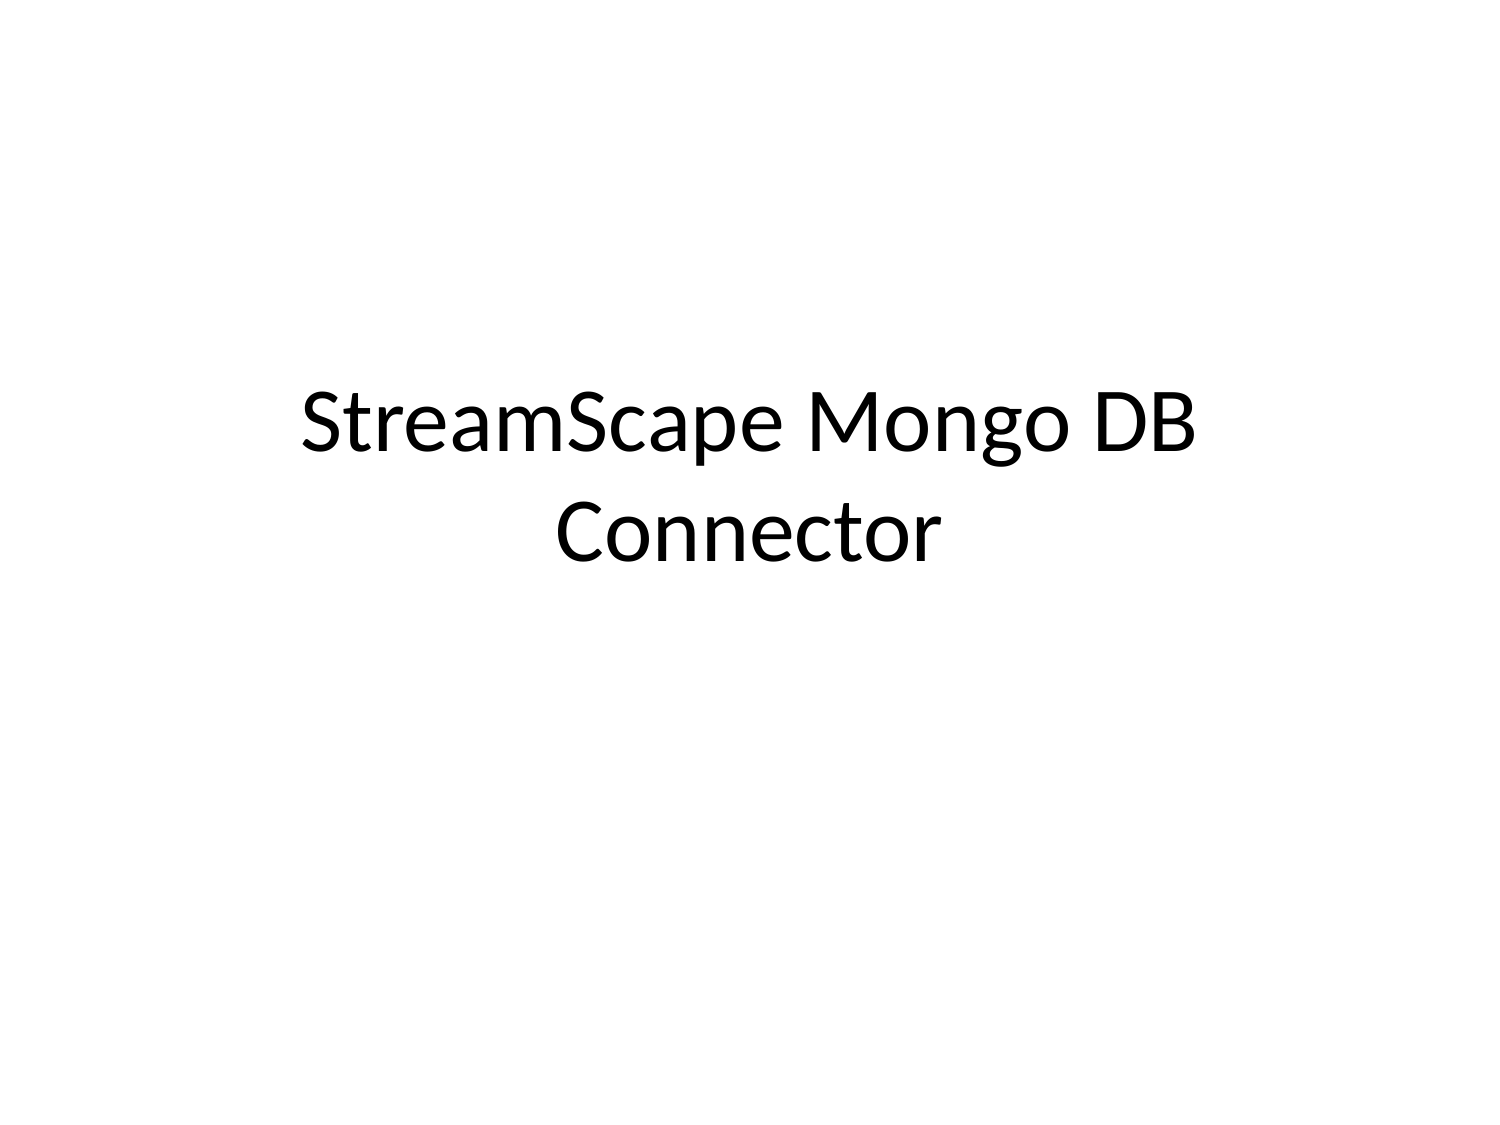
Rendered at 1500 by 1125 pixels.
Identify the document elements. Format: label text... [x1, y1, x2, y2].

title StreamScape Mongo DB Connector [112, 349, 1388, 591]
